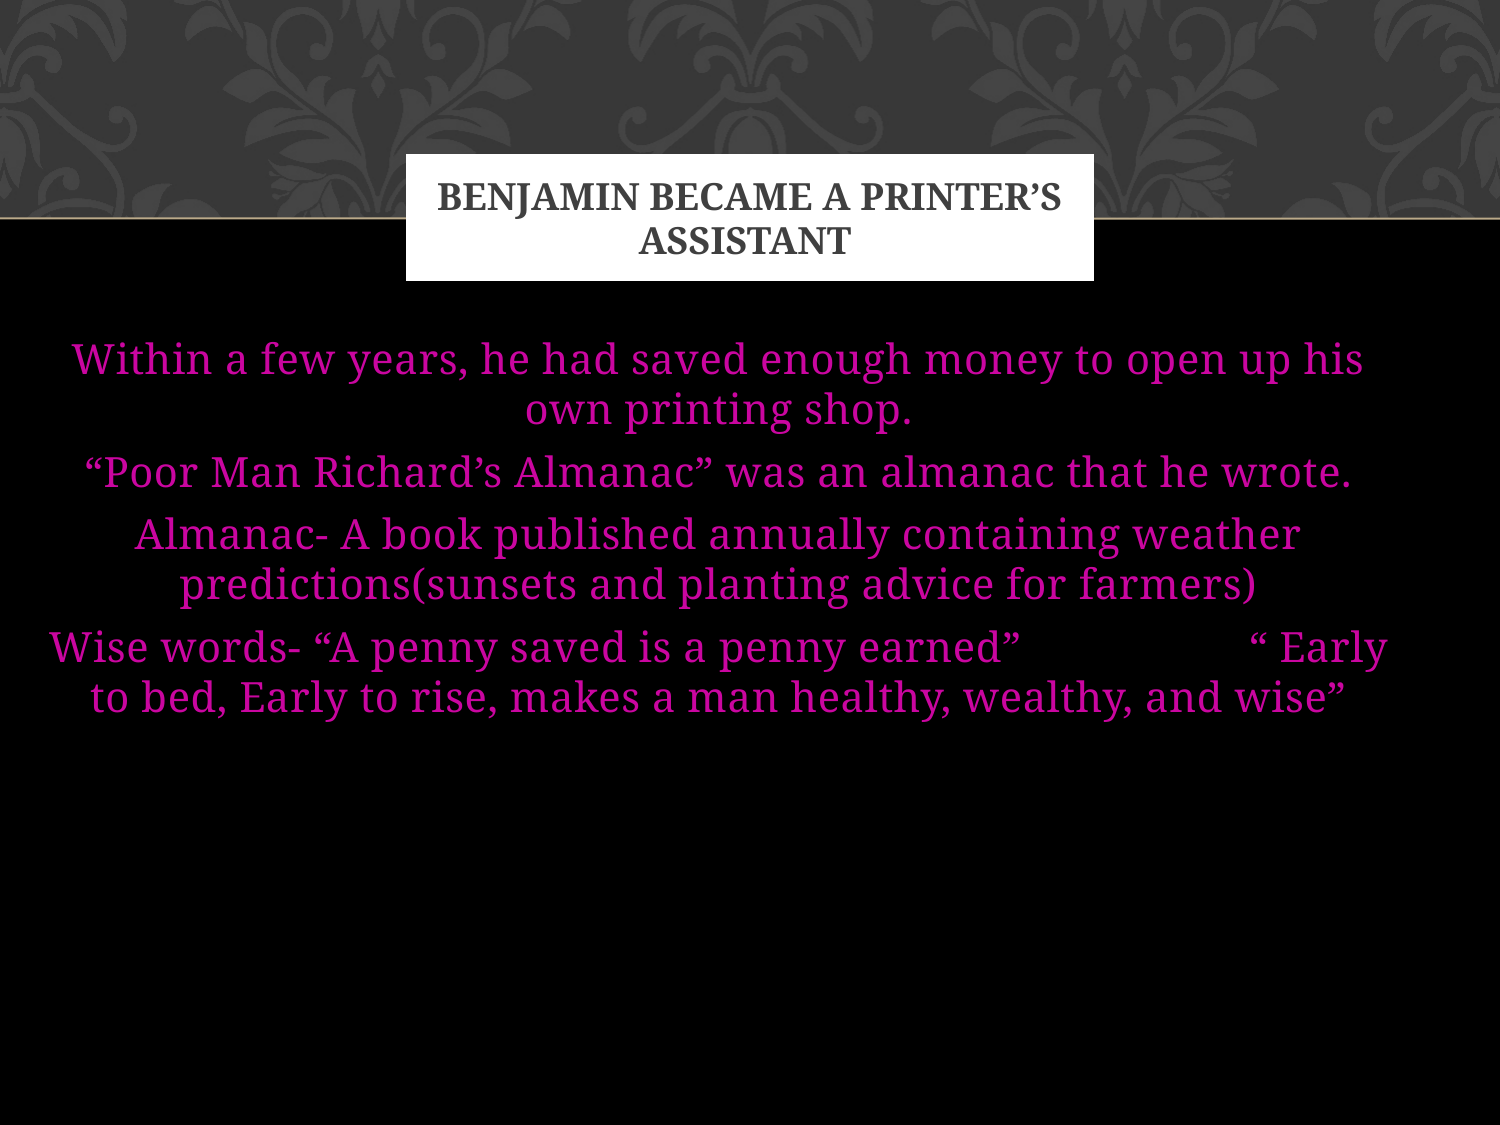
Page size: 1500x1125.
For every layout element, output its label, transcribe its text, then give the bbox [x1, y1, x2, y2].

list Within a few years, he had saved enough money to open up his own printing shop. “Poor Man Richard’s Almanac” was an almanac that he wrote. Almanac- A book published annually containing weather predictions(sunsets and planting advice for farmers) Wise words- “A penny saved is a penny earned” “ Early to bed, Early to rise, makes a man healthy, wealthy, and wise” [12, 262, 1425, 1125]
title Benjamin became a printer’s assistant [406, 154, 1094, 281]
